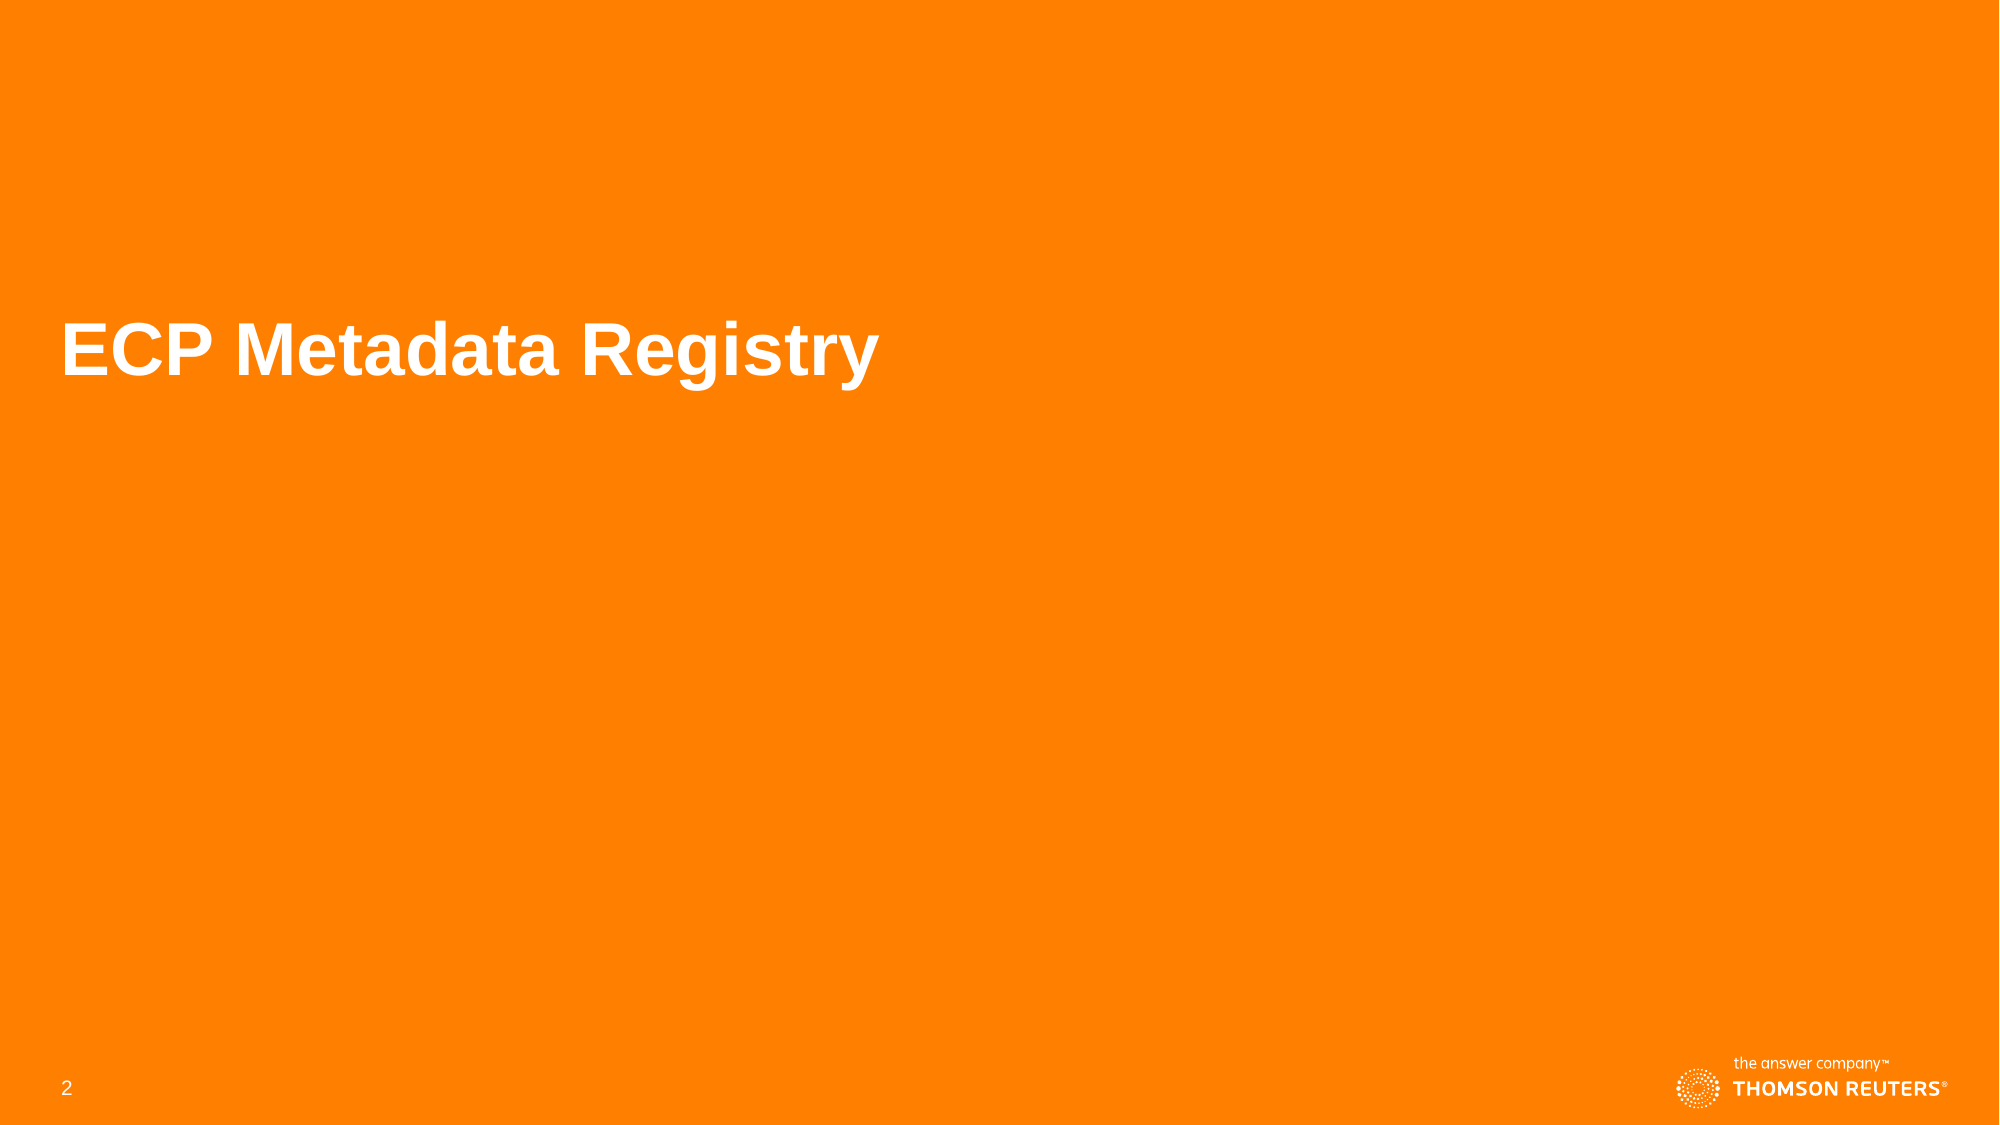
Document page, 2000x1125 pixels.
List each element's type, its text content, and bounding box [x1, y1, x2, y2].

title ECP Metadata Registry [60, 300, 1750, 579]
slide_number 2 [61, 1074, 125, 1125]
